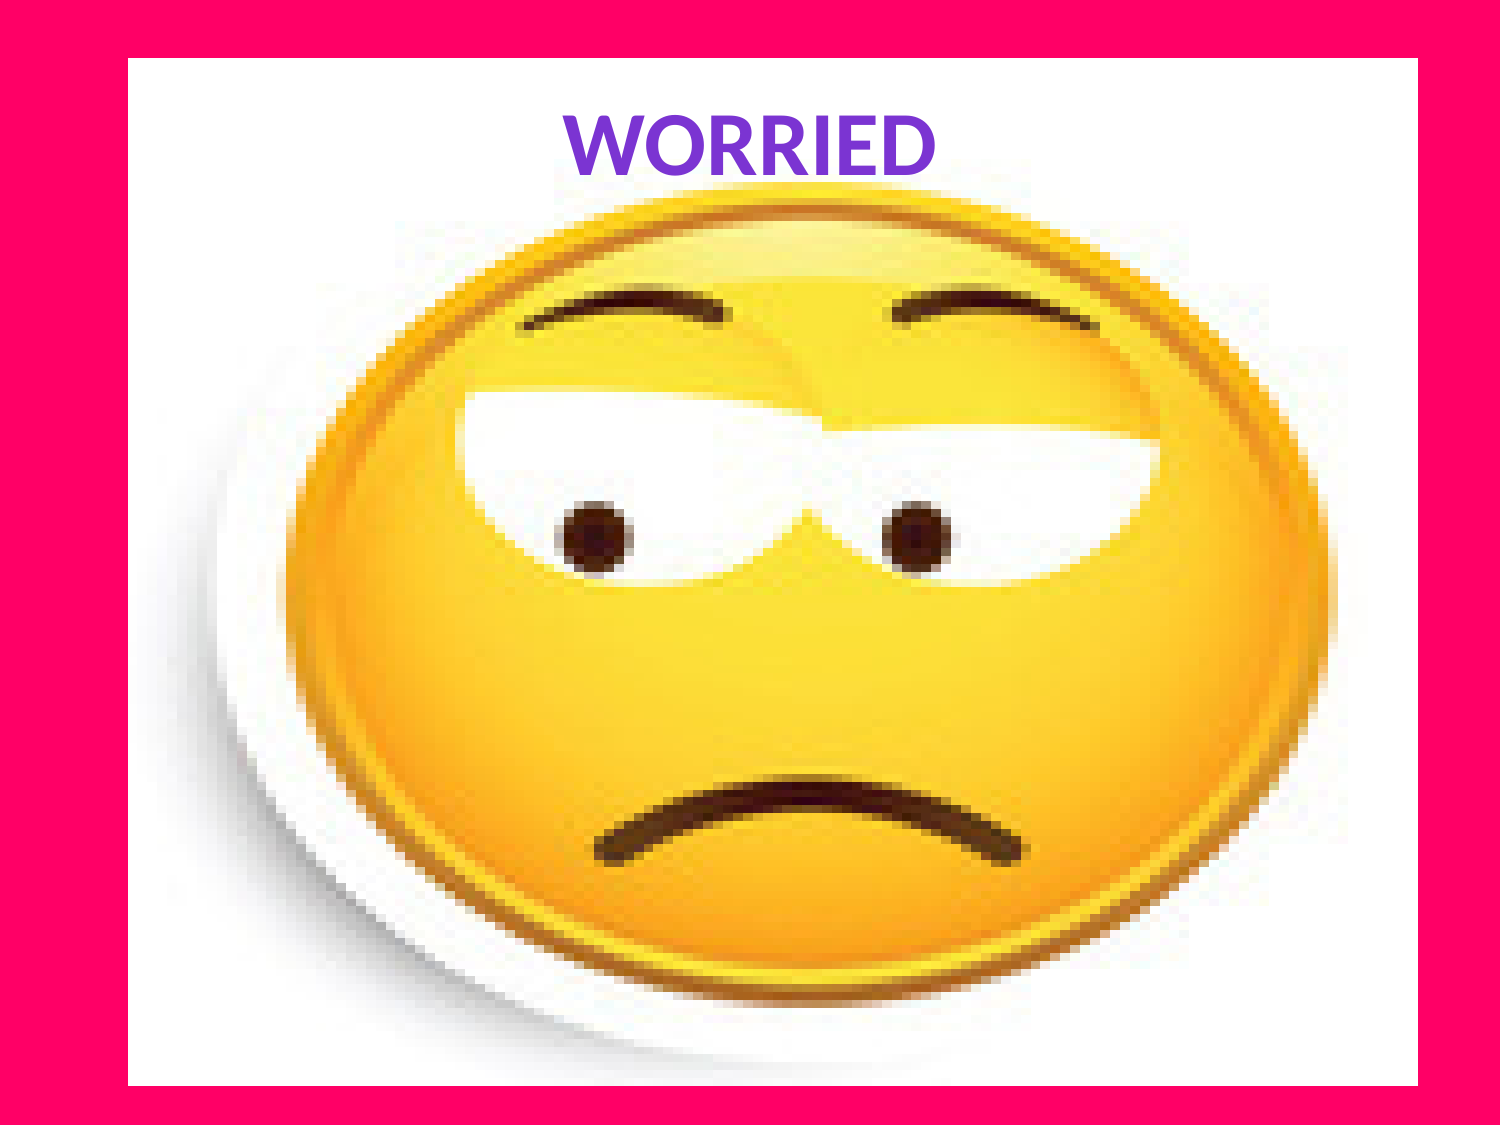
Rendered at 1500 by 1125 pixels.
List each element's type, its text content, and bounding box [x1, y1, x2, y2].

picture [128, 58, 1419, 1087]
title Worried [75, 45, 1425, 233]
